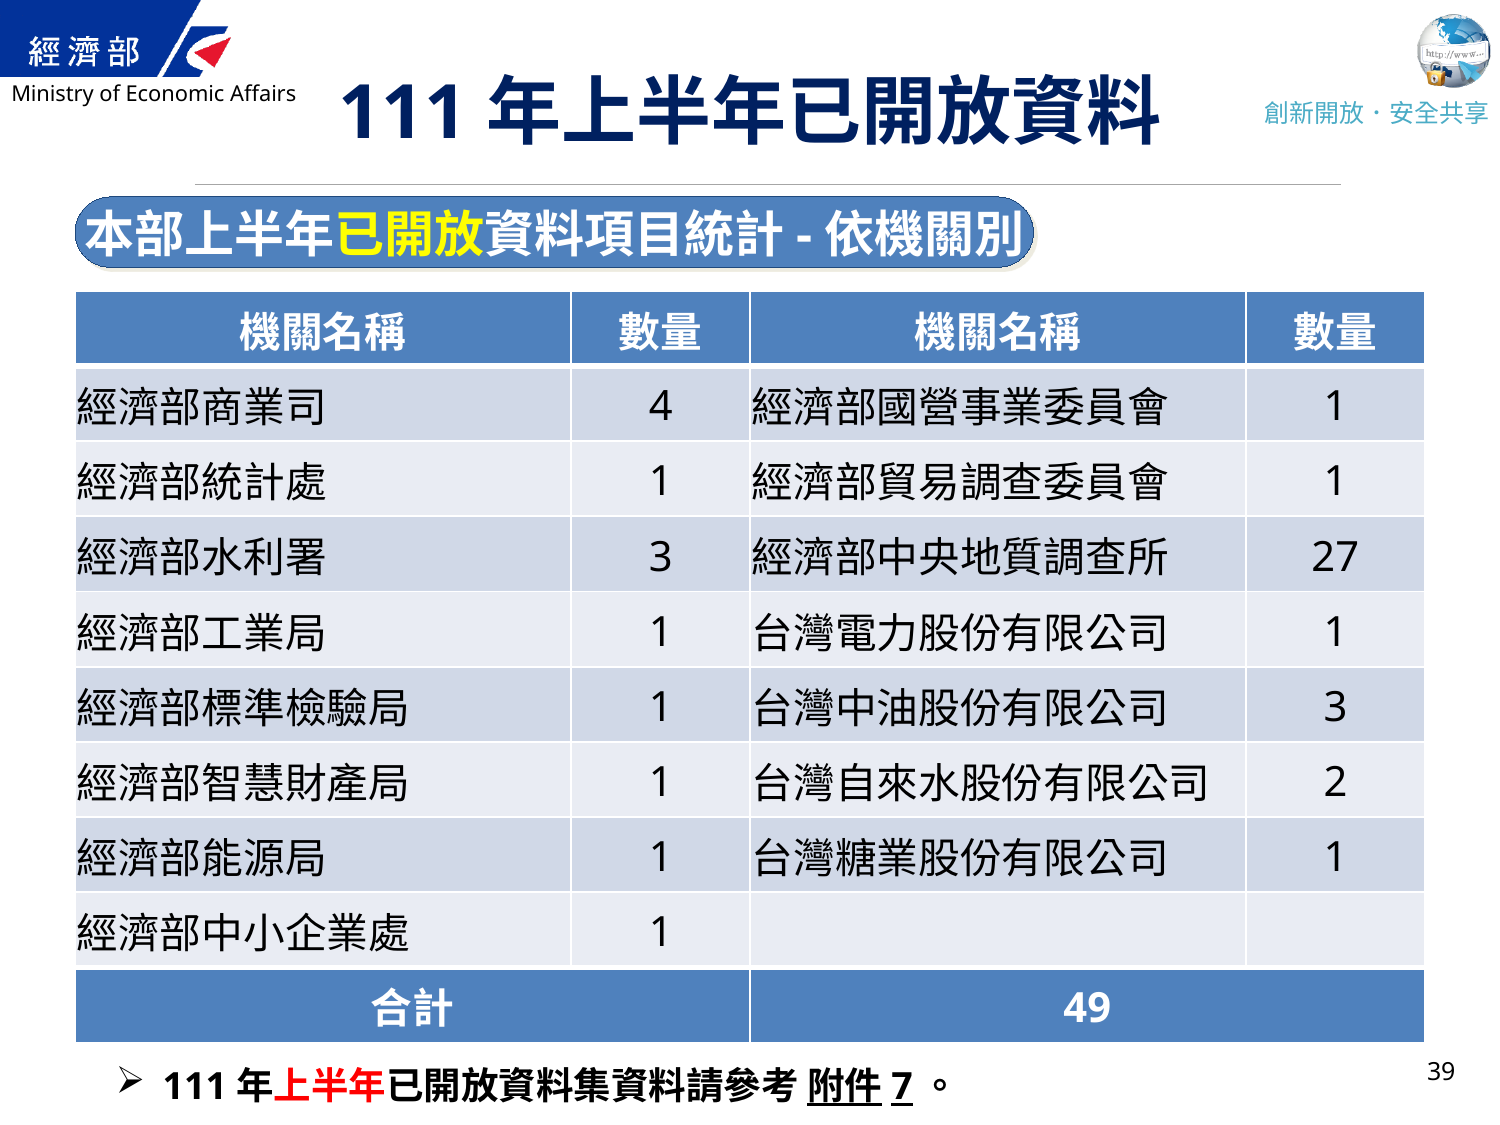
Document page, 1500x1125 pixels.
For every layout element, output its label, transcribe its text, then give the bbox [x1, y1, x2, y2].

table_cell 經濟部貿易調查委員會 [751, 442, 1245, 515]
table_cell 經濟部中小企業處 [76, 893, 570, 965]
table_cell 經濟部統計處 [76, 442, 570, 515]
table_cell 台灣中油股份有限公司 [751, 668, 1245, 741]
table_header 數量 [572, 292, 749, 363]
table_cell 經濟部中央地質調查所 [751, 517, 1245, 591]
table_header 機關名稱 [76, 292, 570, 363]
table_cell 1 [572, 818, 749, 891]
table_cell 台灣糖業股份有限公司 [751, 818, 1245, 891]
table_cell [1247, 893, 1424, 965]
table_cell 1 [1247, 818, 1424, 891]
table_cell 經濟部工業局 [76, 592, 570, 666]
table_header 機關名稱 [751, 292, 1245, 363]
table_cell 1 [572, 592, 749, 666]
picture [0, 0, 231, 77]
table_cell 1 [572, 668, 749, 741]
table_cell 1 [572, 442, 749, 515]
table_cell 27 [1247, 517, 1424, 591]
table_cell [751, 893, 1245, 965]
table_cell 3 [1247, 668, 1424, 741]
table_cell 台灣電力股份有限公司 [751, 592, 1245, 666]
table_header 數量 [1247, 292, 1424, 363]
table_cell 經濟部商業司 [76, 369, 570, 440]
text_box 111年上半年已開放資料集資料請參考 附件7。 [101, 1054, 974, 1115]
table_cell 經濟部能源局 [76, 818, 570, 891]
table_cell 1 [572, 743, 749, 816]
table_cell 1 [1247, 592, 1424, 666]
table_cell 49 [751, 970, 1424, 1042]
table_cell 經濟部國營事業委員會 [751, 369, 1245, 440]
table_cell 1 [1247, 369, 1424, 440]
title 111年上半年已開放資料 [75, 45, 1425, 173]
picture [1411, 10, 1495, 90]
table_cell 2 [1247, 743, 1424, 816]
table_cell 經濟部智慧財產局 [76, 743, 570, 816]
slide_number 39 [1120, 1042, 1471, 1103]
table_cell 1 [1247, 442, 1424, 515]
table_cell 經濟部水利署 [76, 517, 570, 591]
text_box 本部上半年已開放資料項目統計-依機關別 [75, 196, 1034, 268]
table_cell 台灣自來水股份有限公司 [751, 743, 1245, 816]
table_cell 4 [572, 369, 749, 440]
table_cell 3 [572, 517, 749, 591]
table_cell 經濟部標準檢驗局 [76, 668, 570, 741]
table_cell 1 [572, 893, 749, 965]
table_cell 合計 [76, 970, 749, 1042]
